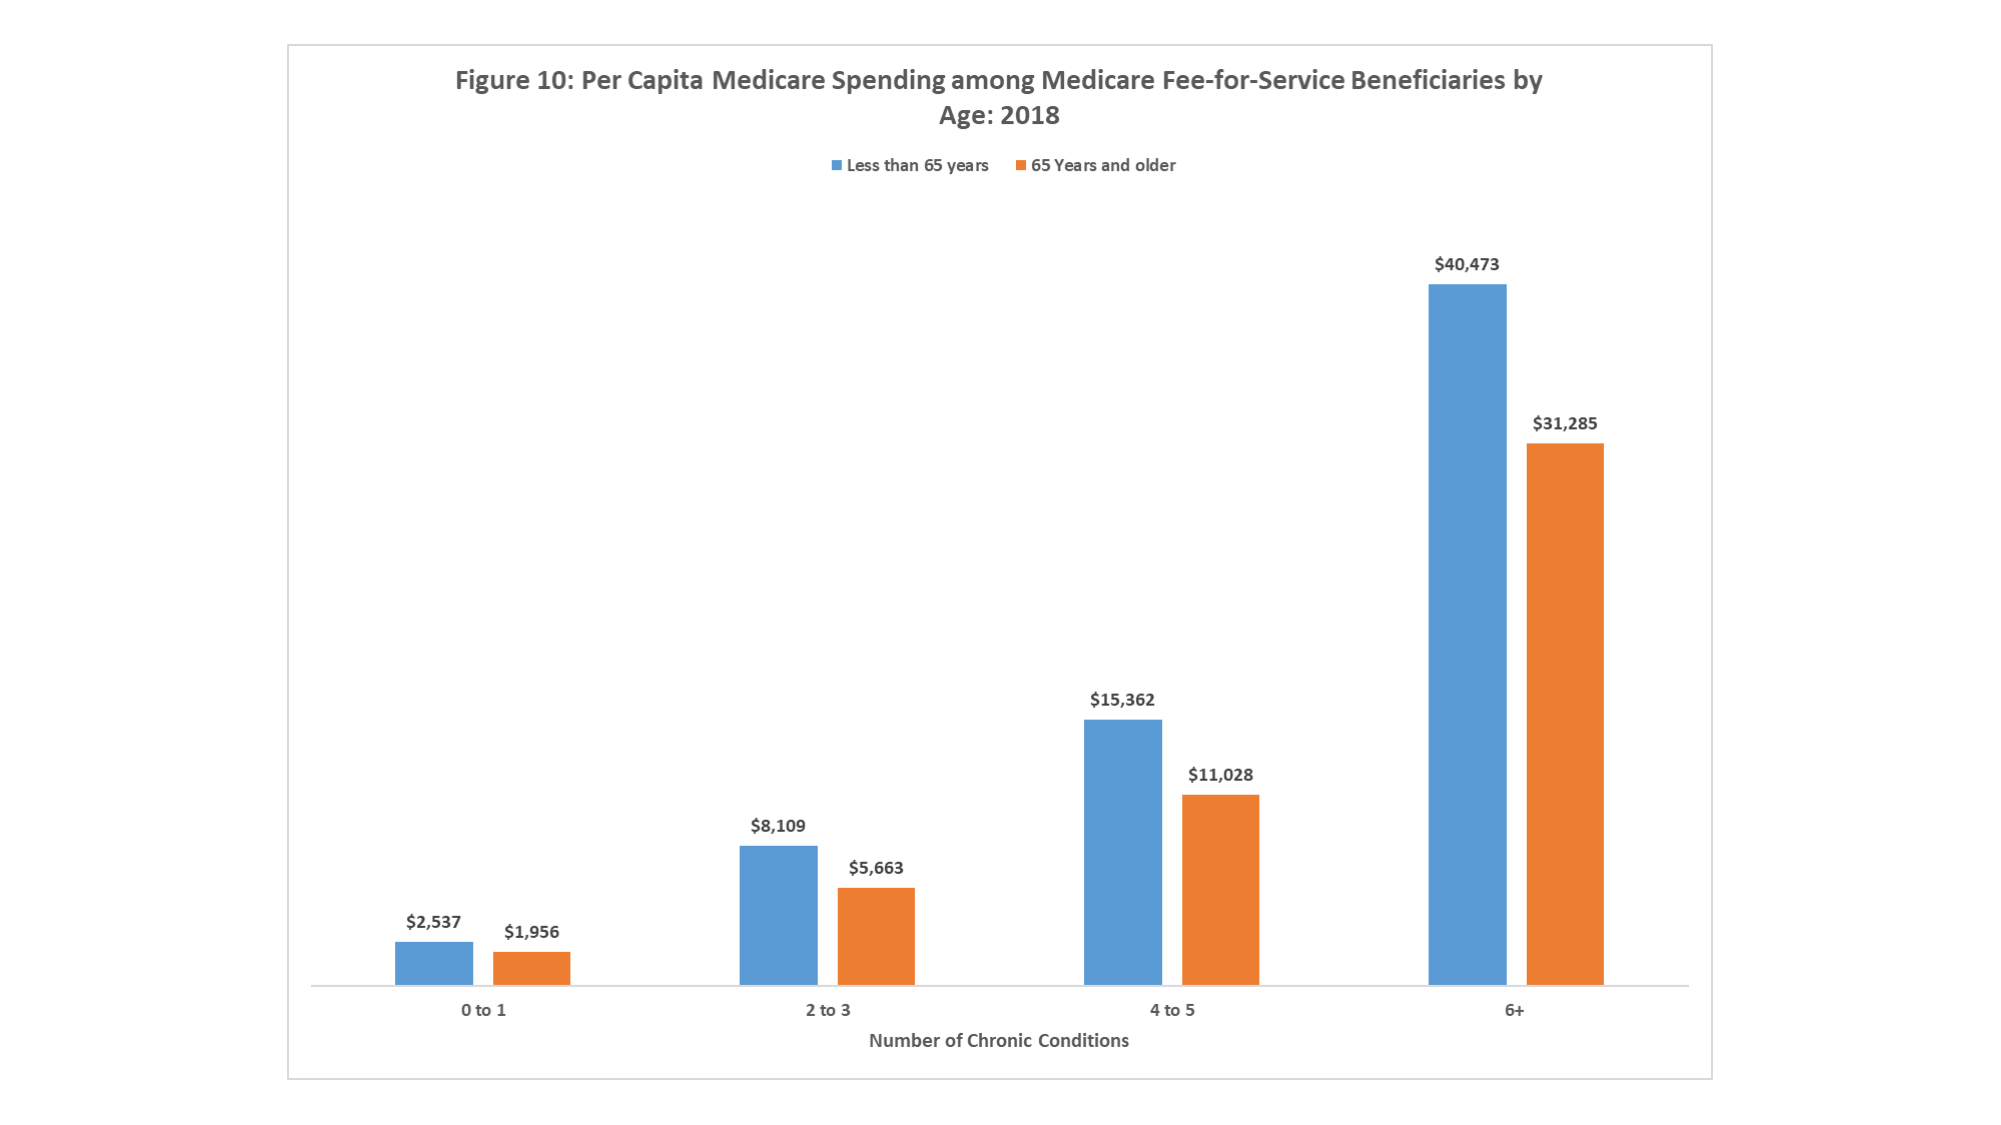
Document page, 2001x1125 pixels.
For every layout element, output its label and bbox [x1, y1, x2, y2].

picture [287, 44, 1713, 1080]
